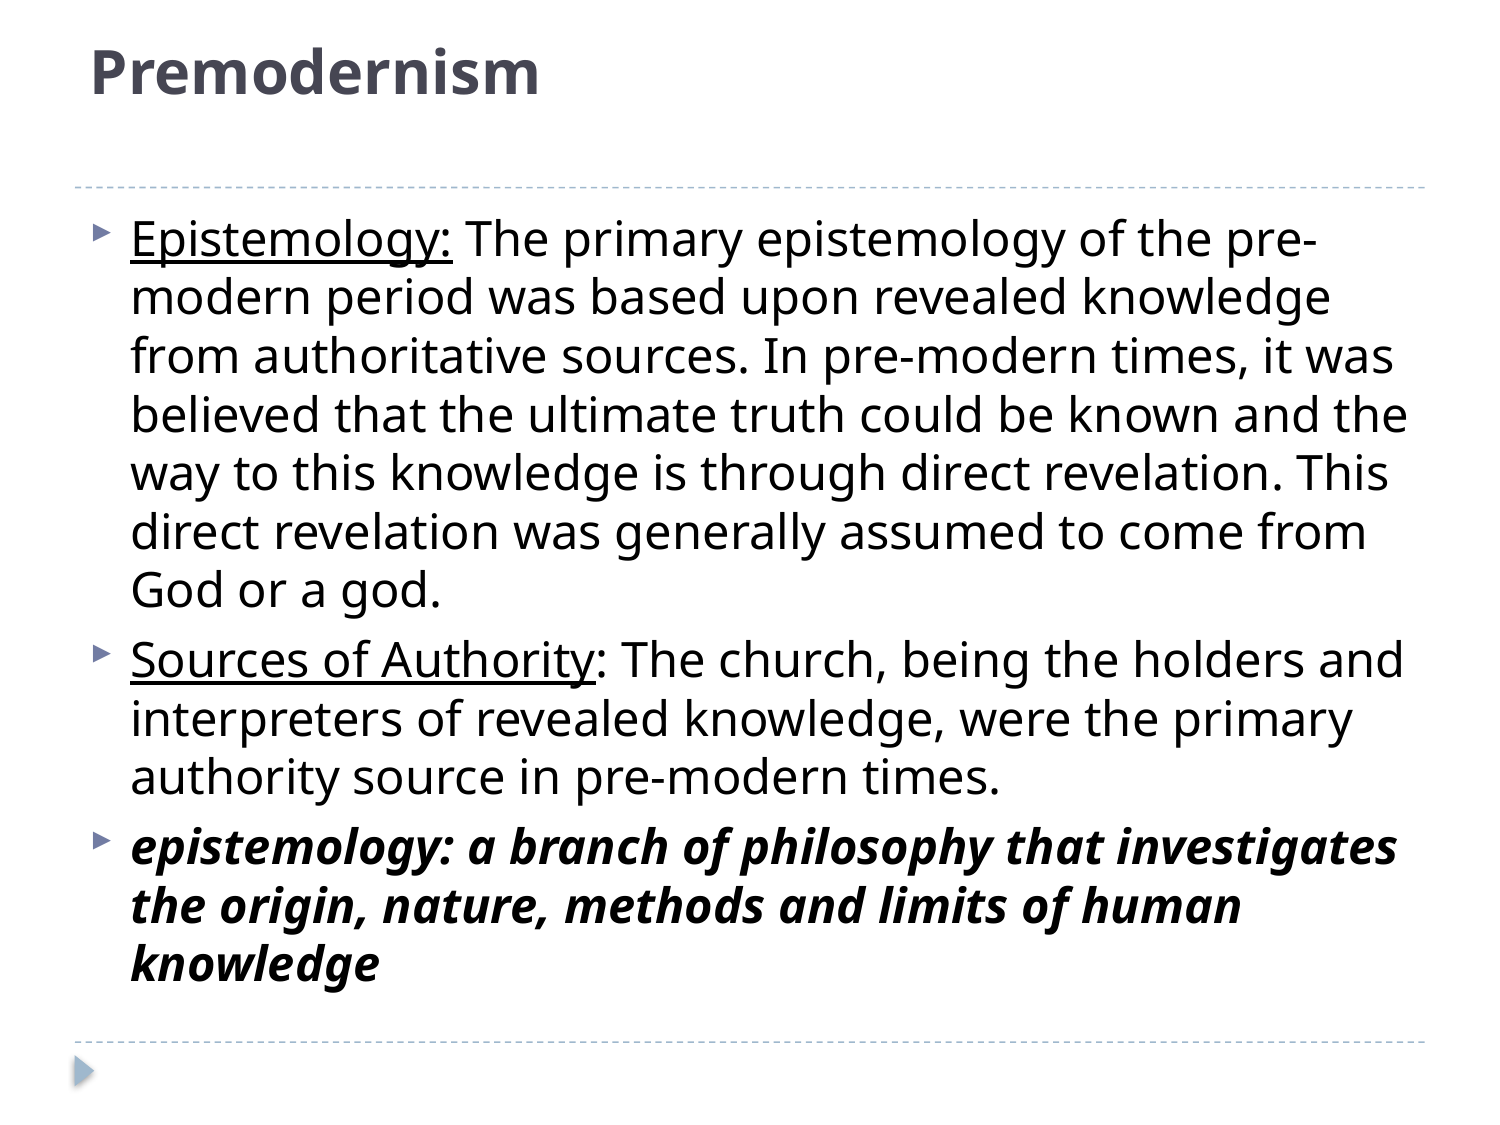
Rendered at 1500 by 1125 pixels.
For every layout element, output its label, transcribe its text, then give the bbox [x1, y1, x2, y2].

title Premodernism [75, 24, 1425, 188]
list Epistemology: The primary epistemology of the pre-modern period was based upon revealed knowledge from authoritative sources. In pre-modern times, it was believed that the ultimate truth could be known and the way to this knowledge is through direct revelation. This direct revelation was generally assumed to come from God or a god. Sources of Authority: The church, being the holders and interpreters of revealed knowledge, were the primary authority source in pre-modern times. epistemology: a branch of philosophy that investigates the origin, nature, methods and limits of human knowledge [75, 200, 1425, 1010]
